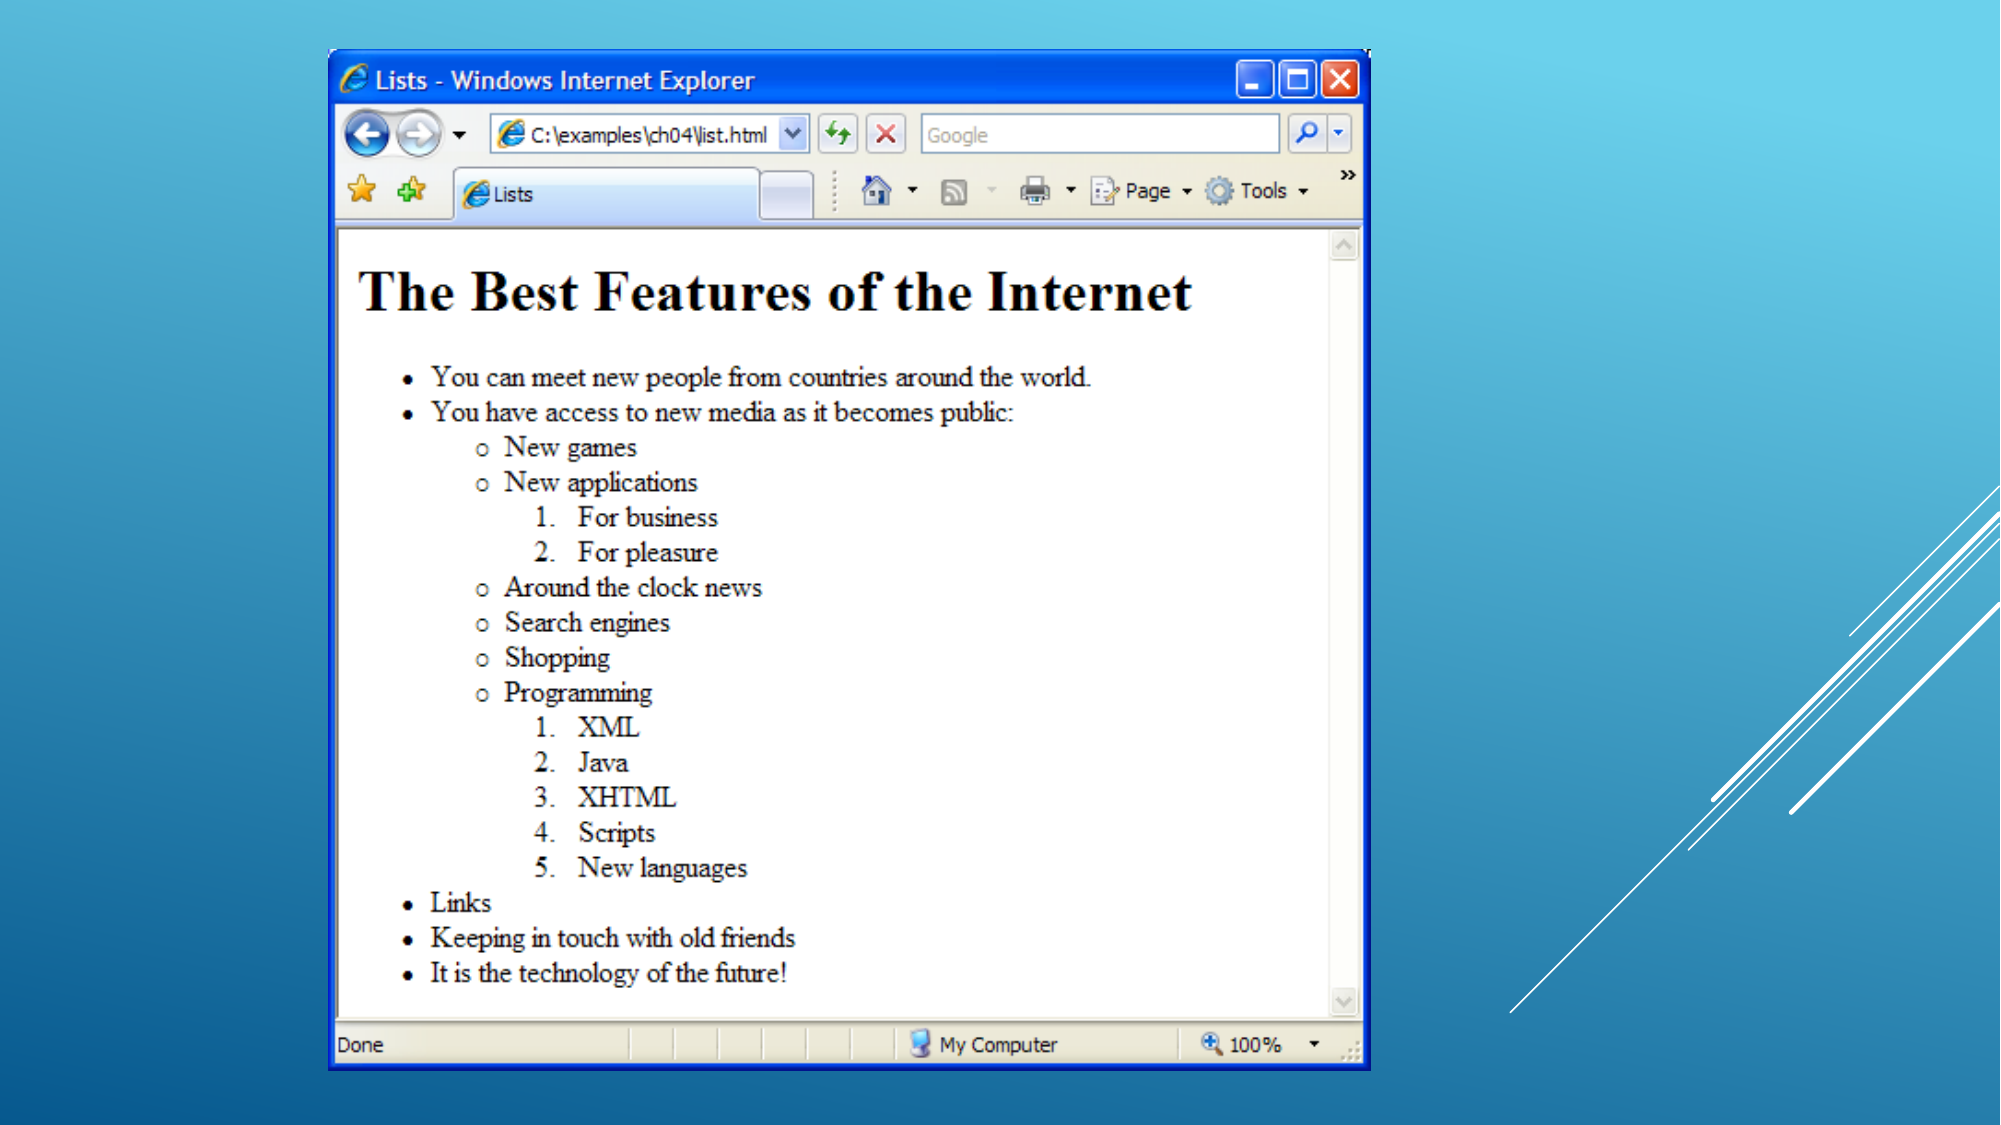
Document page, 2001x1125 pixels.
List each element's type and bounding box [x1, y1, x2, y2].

picture [327, 49, 1372, 1071]
